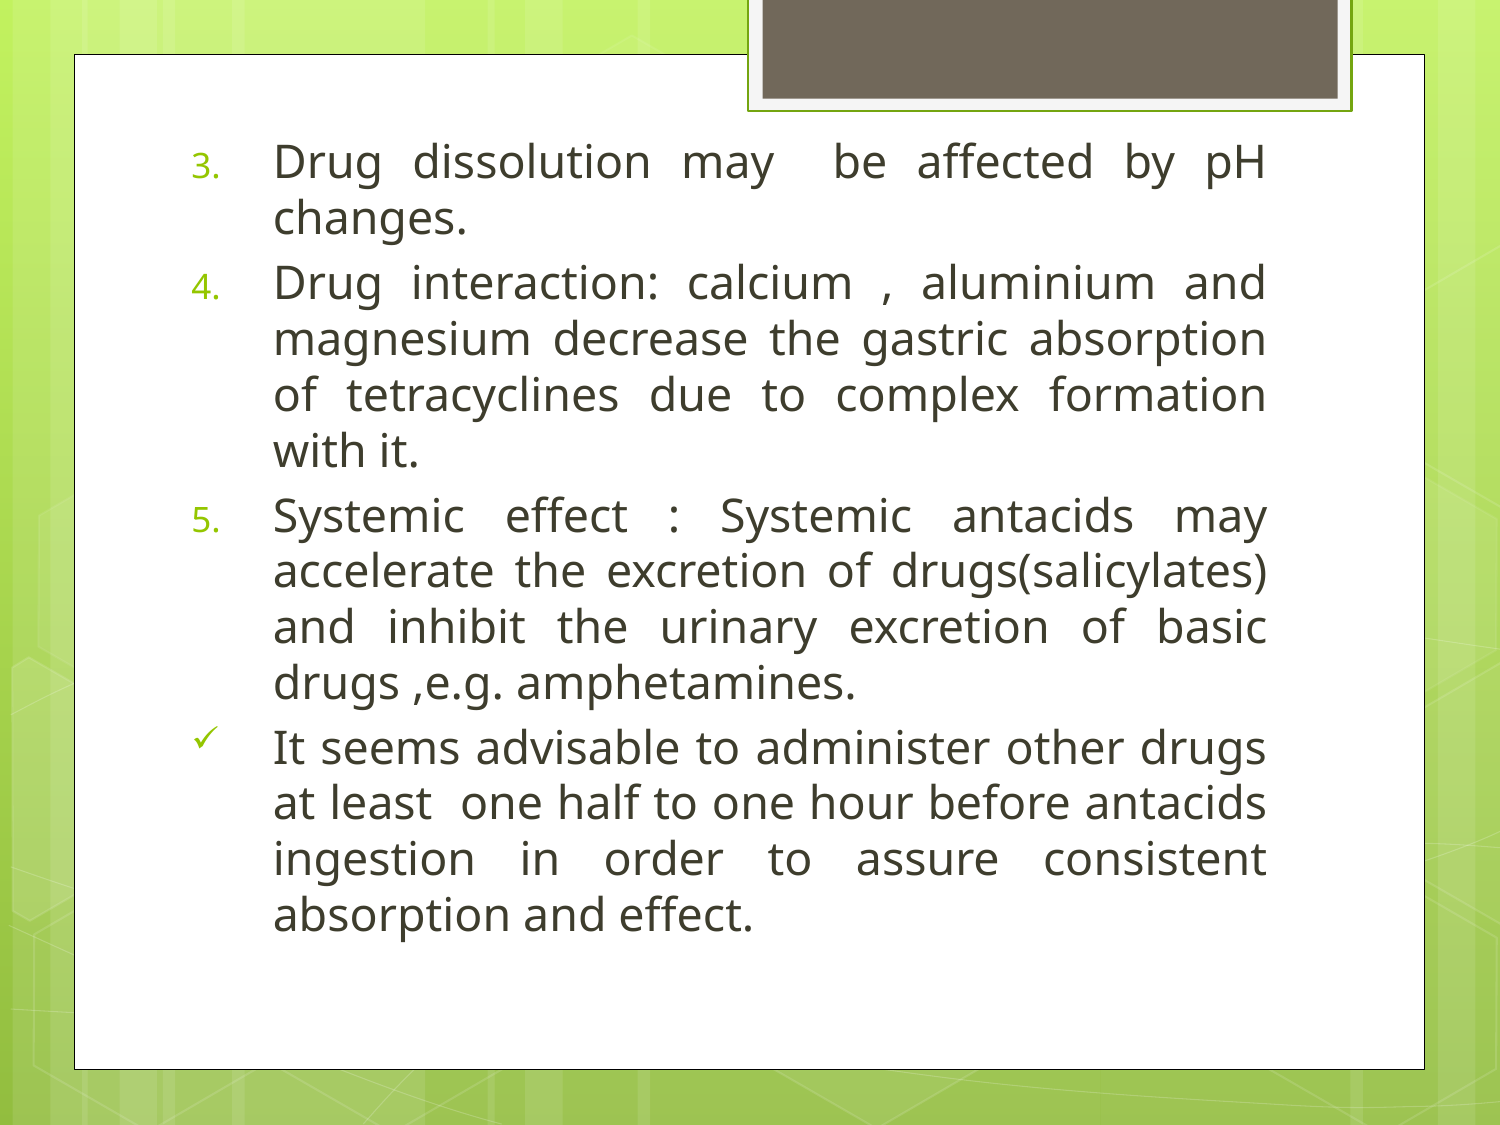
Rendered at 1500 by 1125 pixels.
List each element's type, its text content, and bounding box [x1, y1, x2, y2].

list Drug dissolution may be affected by pH changes. Drug interaction: calcium , aluminium and magnesium decrease the gastric absorption of tetracyclines due to complex formation with it. Systemic effect : Systemic antacids may accelerate the excretion of drugs(salicylates) and inhibit the urinary excretion of basic drugs ,e.g. amphetamines. It seems advisable to administer other drugs at least one half to one hour before antacids ingestion in order to assure consistent absorption and effect. [171, 125, 1283, 957]
